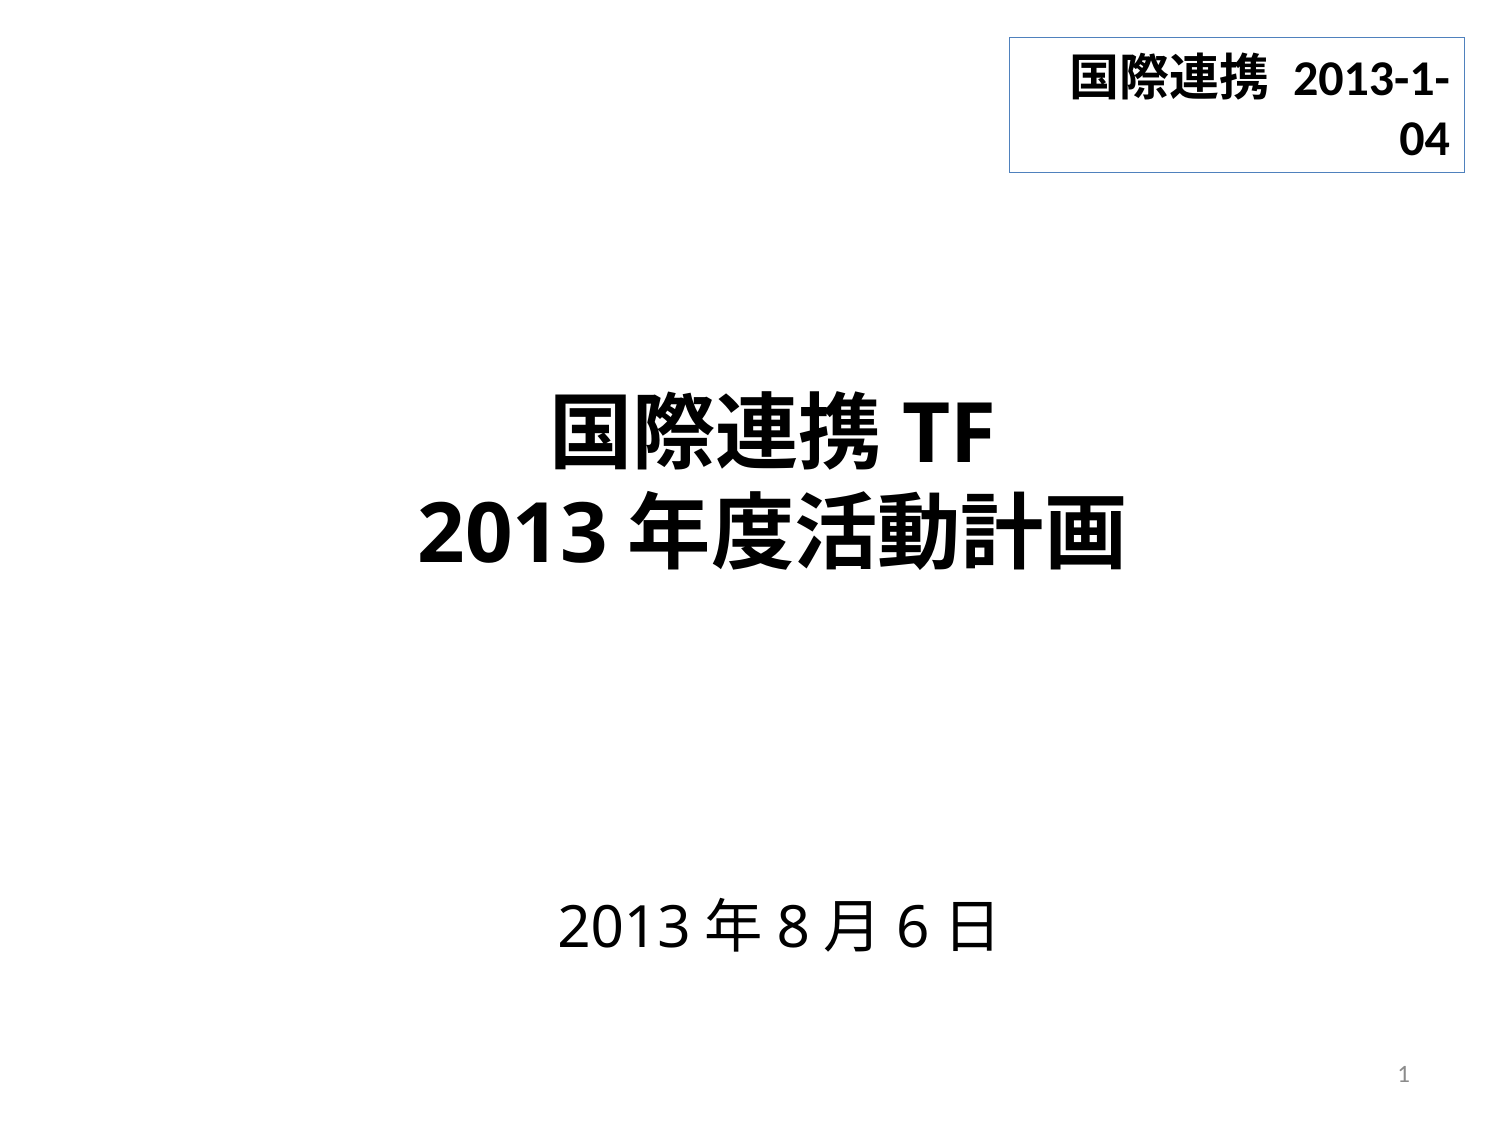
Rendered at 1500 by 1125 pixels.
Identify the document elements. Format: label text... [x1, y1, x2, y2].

text_box 国際連携 2013-1-04 [1009, 37, 1465, 173]
slide_number 1 [1074, 1042, 1425, 1103]
text_box 2013年8月6日 [407, 881, 1152, 1037]
text_box 国際連携TF 2013年度活動計画 [217, 371, 1328, 587]
